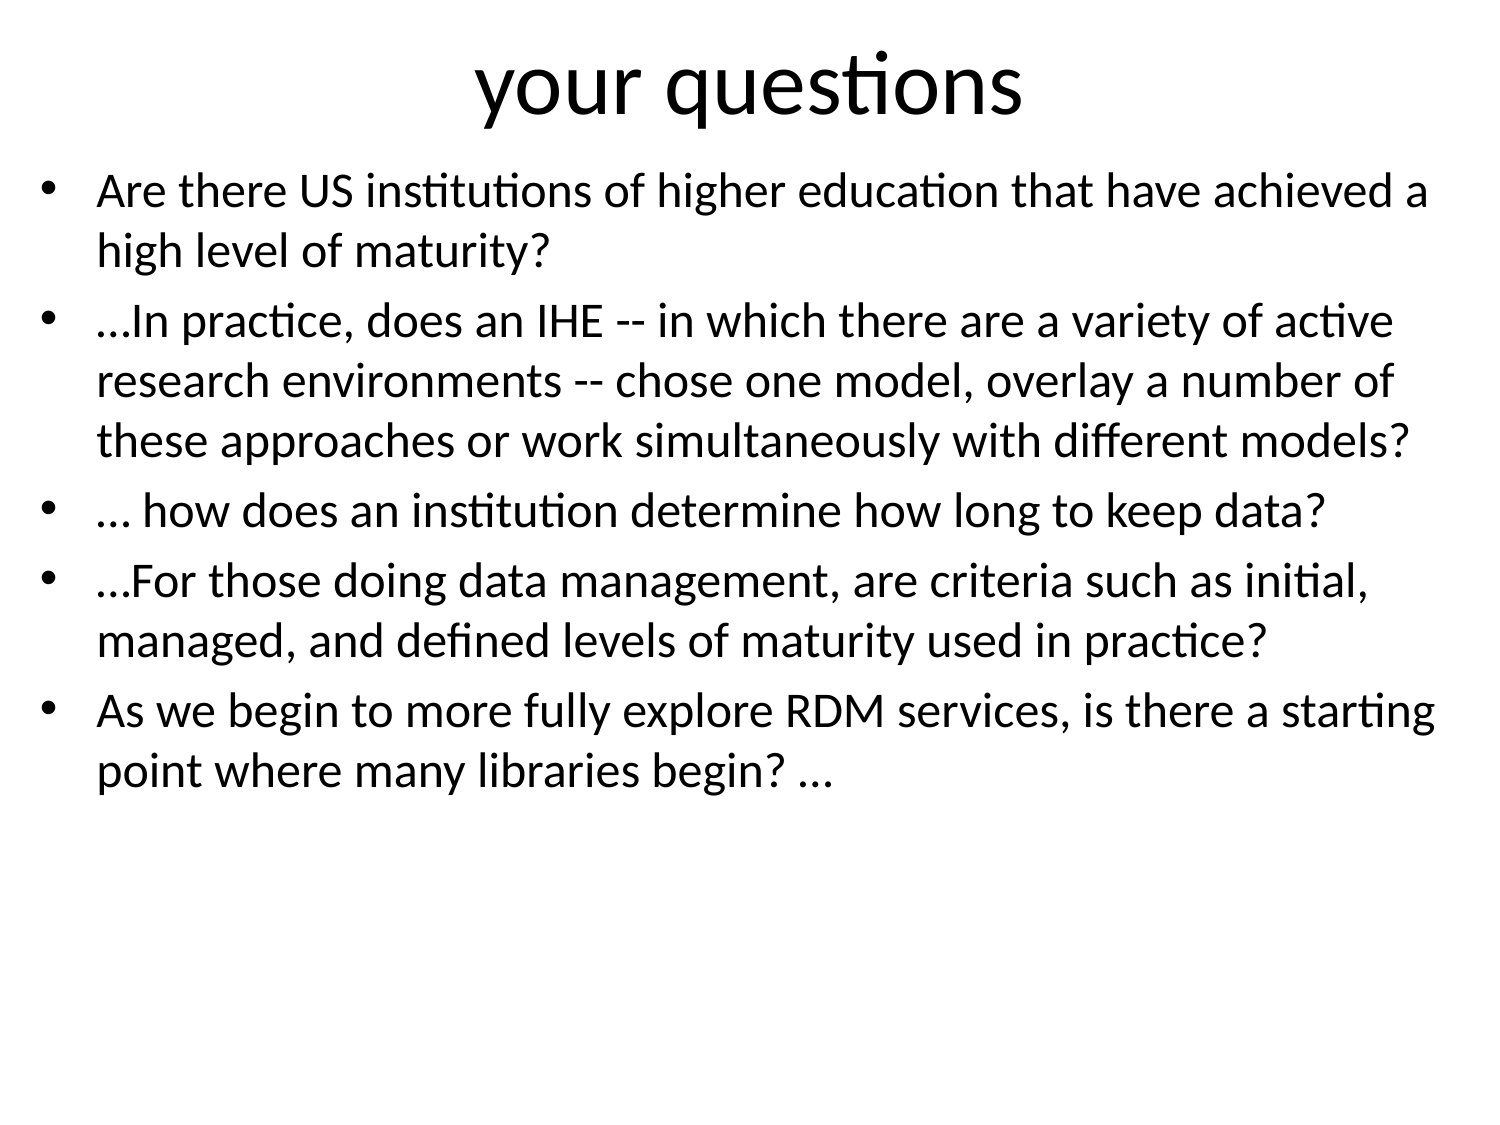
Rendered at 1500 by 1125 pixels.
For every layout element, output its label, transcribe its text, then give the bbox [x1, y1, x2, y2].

title your questions [75, 12, 1425, 143]
list Are there US institutions of higher education that have achieved a high level of maturity? …In practice, does an IHE -- in which there are a variety of active research environments -- chose one model, overlay a number of these approaches or work simultaneously with different models? … how does an institution determine how long to keep data? …For those doing data management, are criteria such as initial, managed, and defined levels of maturity used in practice? As we begin to more fully explore RDM services, is there a starting point where many libraries begin? … [24, 149, 1475, 1088]
